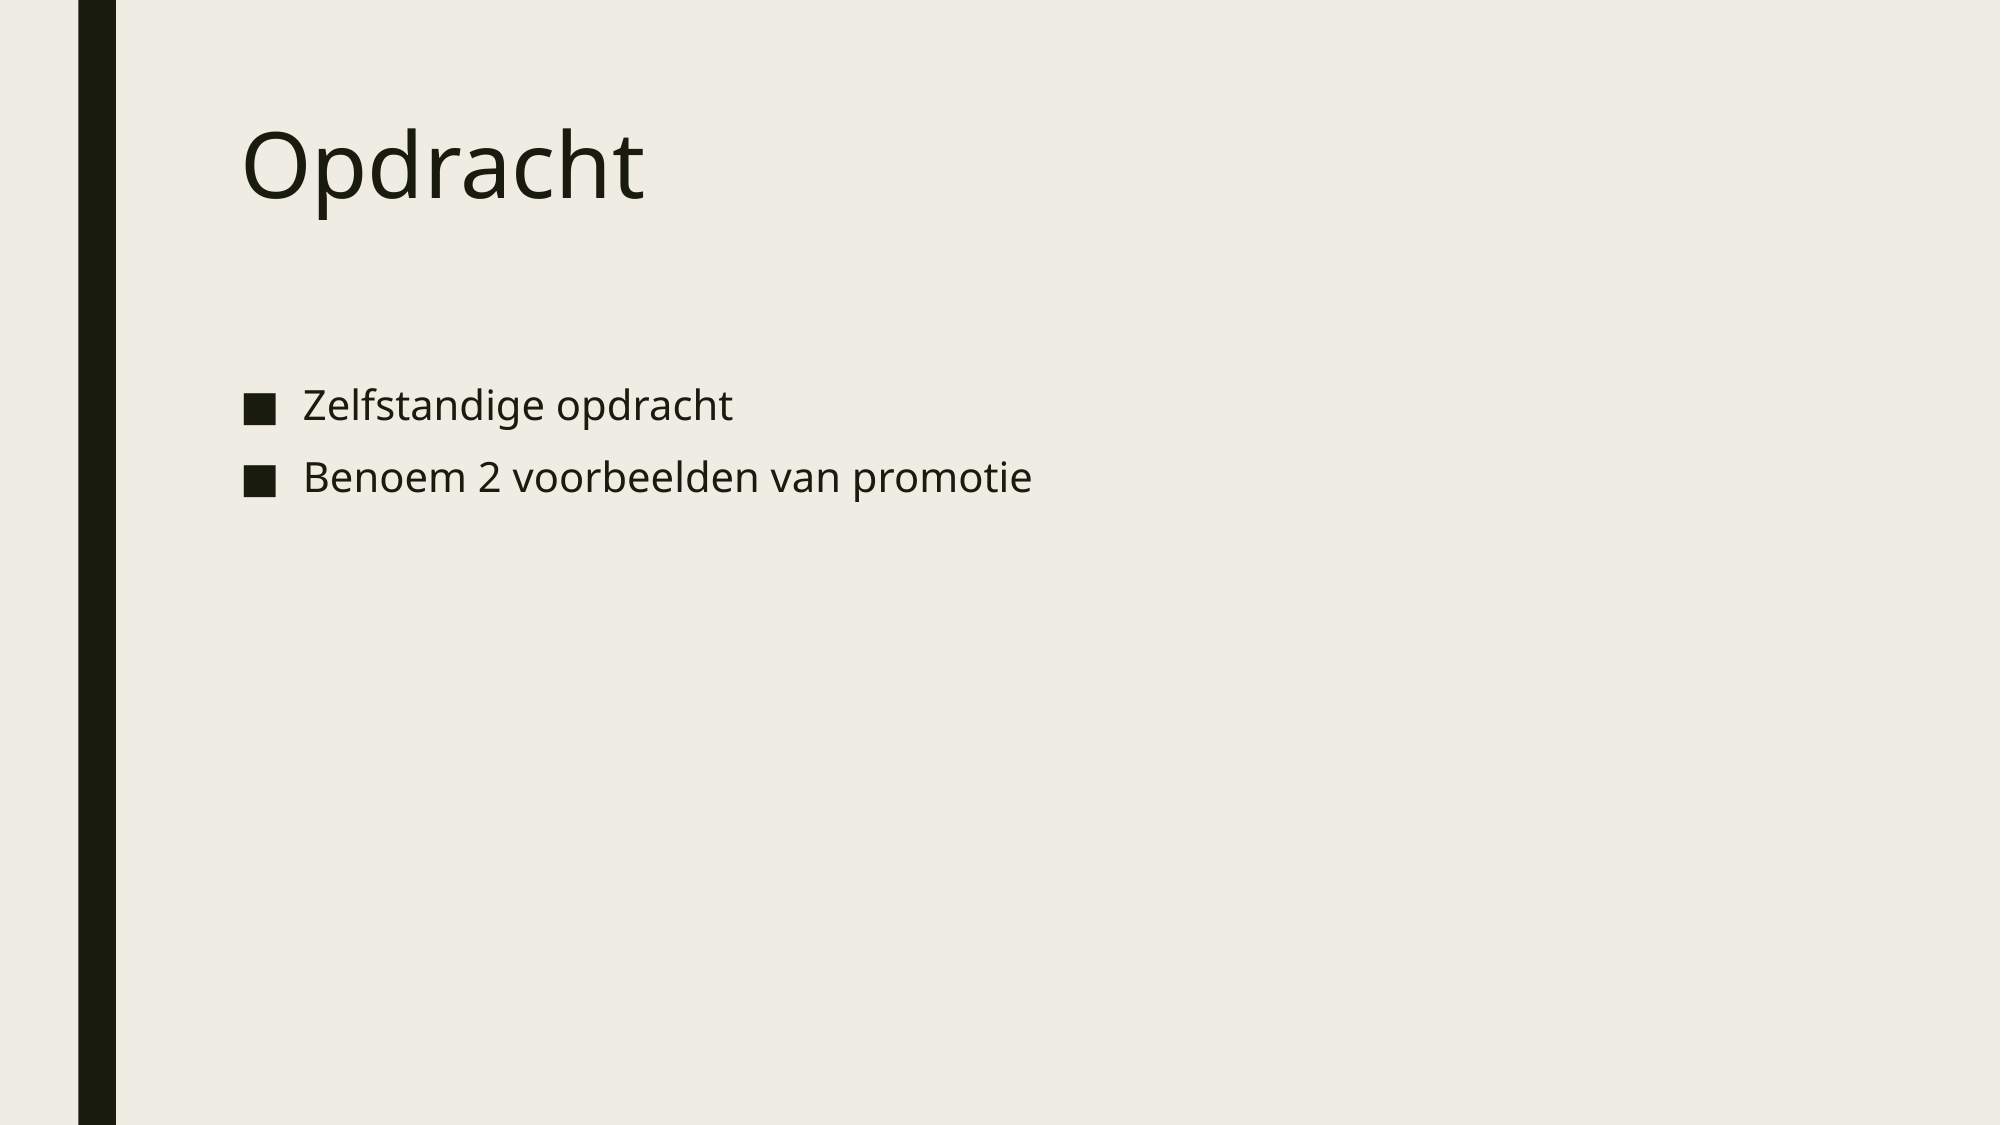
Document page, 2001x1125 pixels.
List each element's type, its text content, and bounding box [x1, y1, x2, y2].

list Zelfstandige opdracht Benoem 2 voorbeelden van promotie [225, 375, 1800, 963]
title Opdracht [225, 112, 1800, 357]
